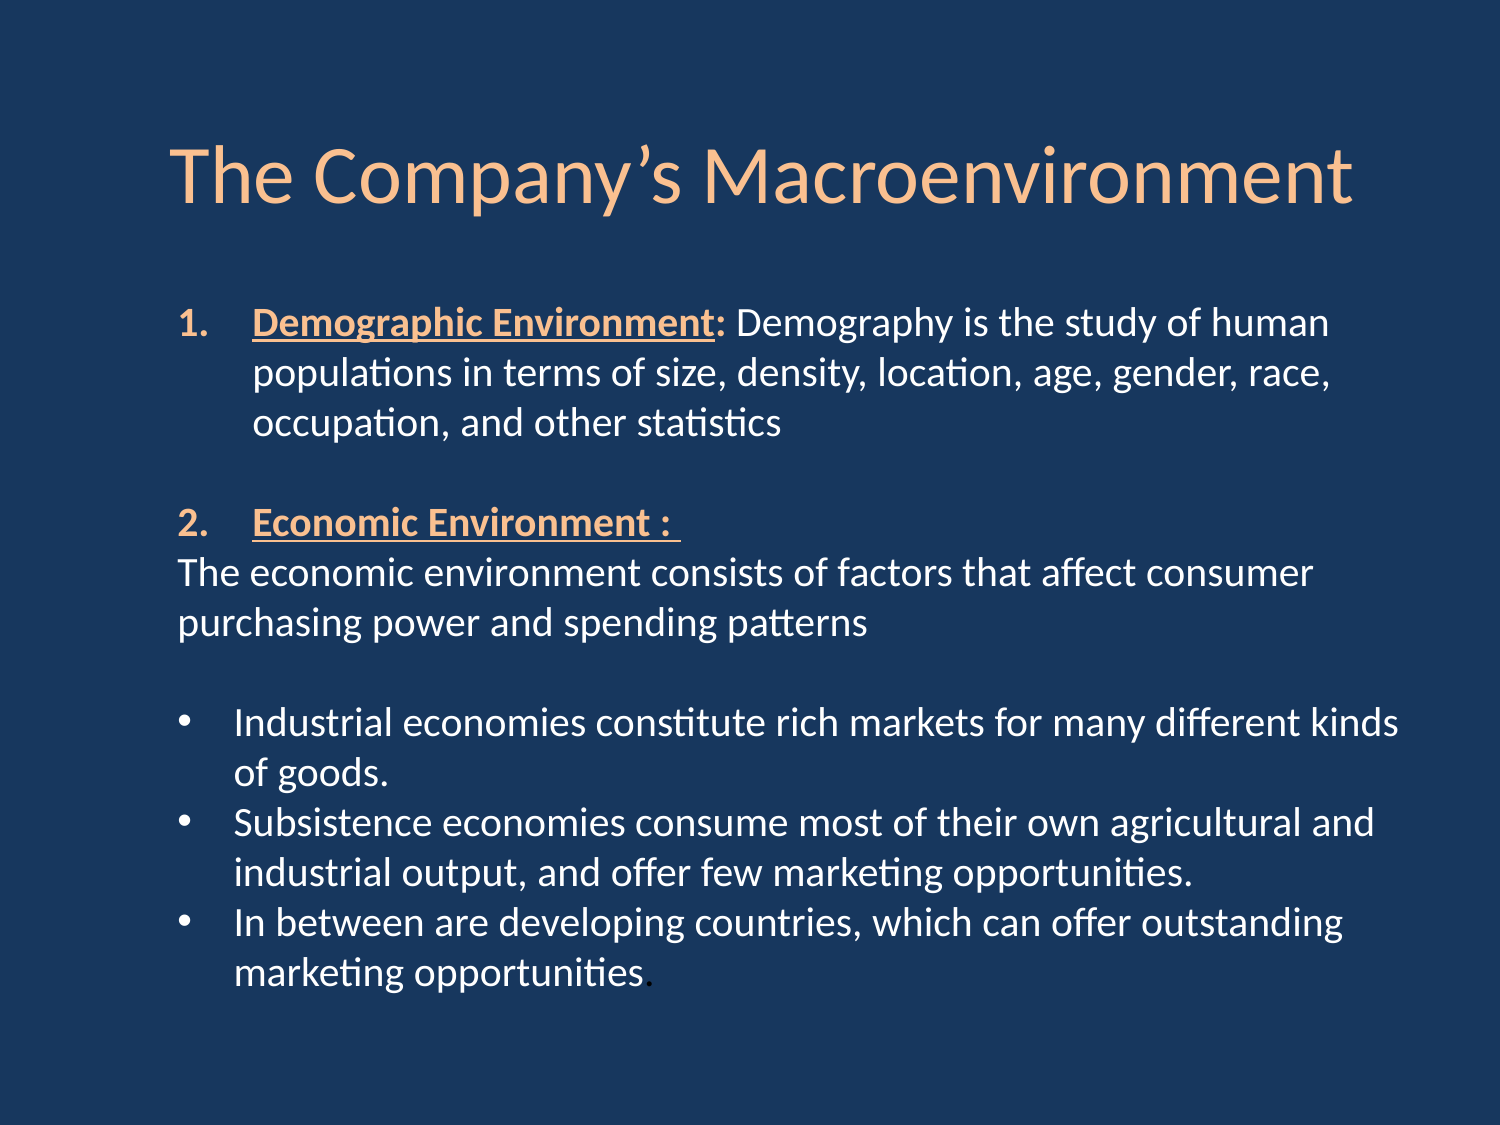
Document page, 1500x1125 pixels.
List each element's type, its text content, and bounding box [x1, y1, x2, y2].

text_box The Company’s Macroenvironment [124, 12, 1400, 200]
text_box Demographic Environment: Demography is the study of human populations in terms of size, density, location, age, gender, race, occupation, and other statistics Economic Environment : The economic environment consists of factors that affect consumer purchasing power and spending patterns Industrial economies constitute rich markets for many different kinds of goods. Subsistence economies consume most of their own agricultural and industrial output, and offer few marketing opportunities. In between are developing countries, which can offer outstanding marketing opportunities. [162, 287, 1450, 1003]
